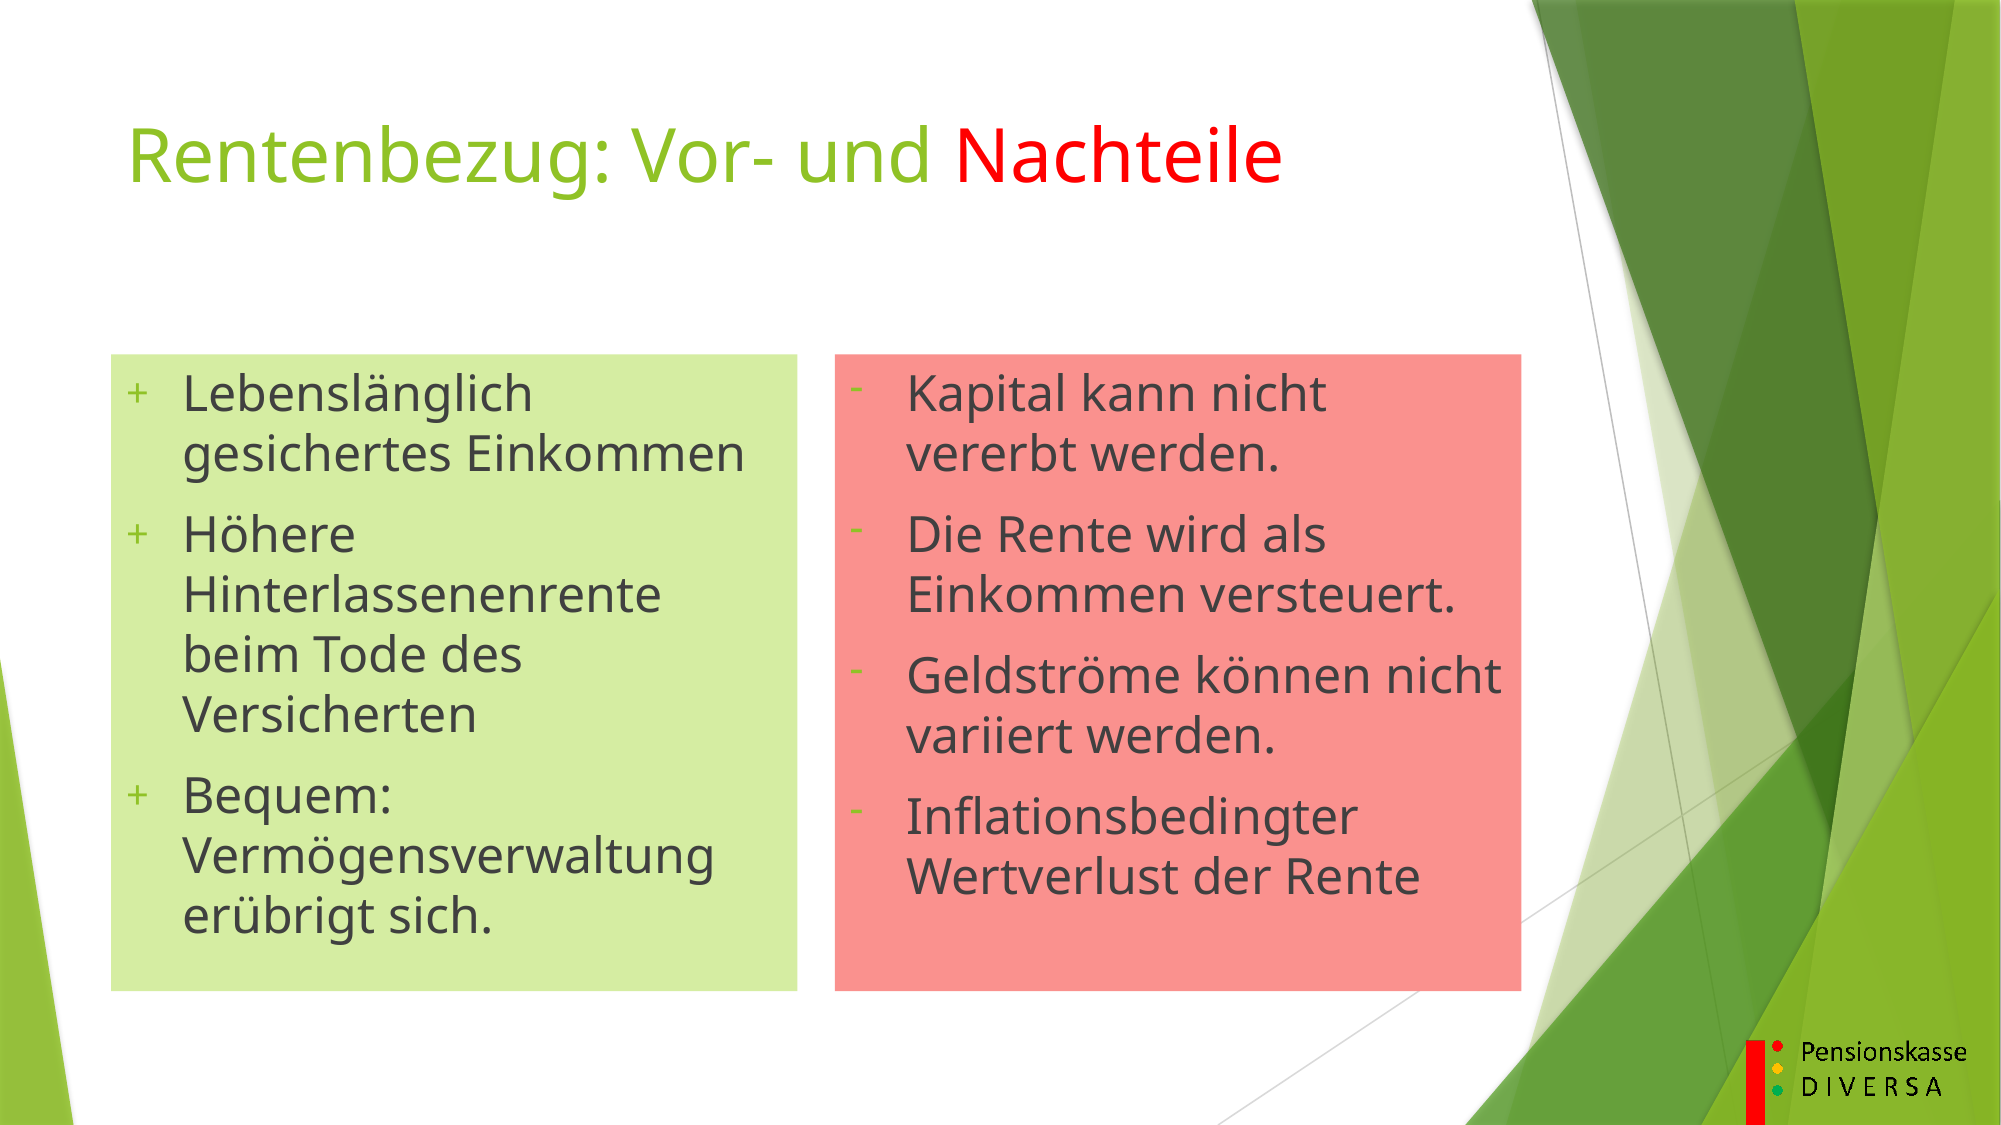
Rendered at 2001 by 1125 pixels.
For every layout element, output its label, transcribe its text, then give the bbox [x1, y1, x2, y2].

list Kapital kann nicht vererbt werden. Die Rente wird als Einkommen versteuert. Geldströme können nicht variiert werden. Inflationsbedingter Wertverlust der Rente [834, 354, 1522, 992]
title Rentenbezug: Vor- und Nachteile [111, 99, 1522, 317]
picture [1746, 1023, 2001, 1125]
list Lebenslänglich gesichertes Einkommen Höhere Hinterlassenenrente beim Tode des Versicherten Bequem: Vermögensverwaltung erübrigt sich. [111, 354, 798, 992]
